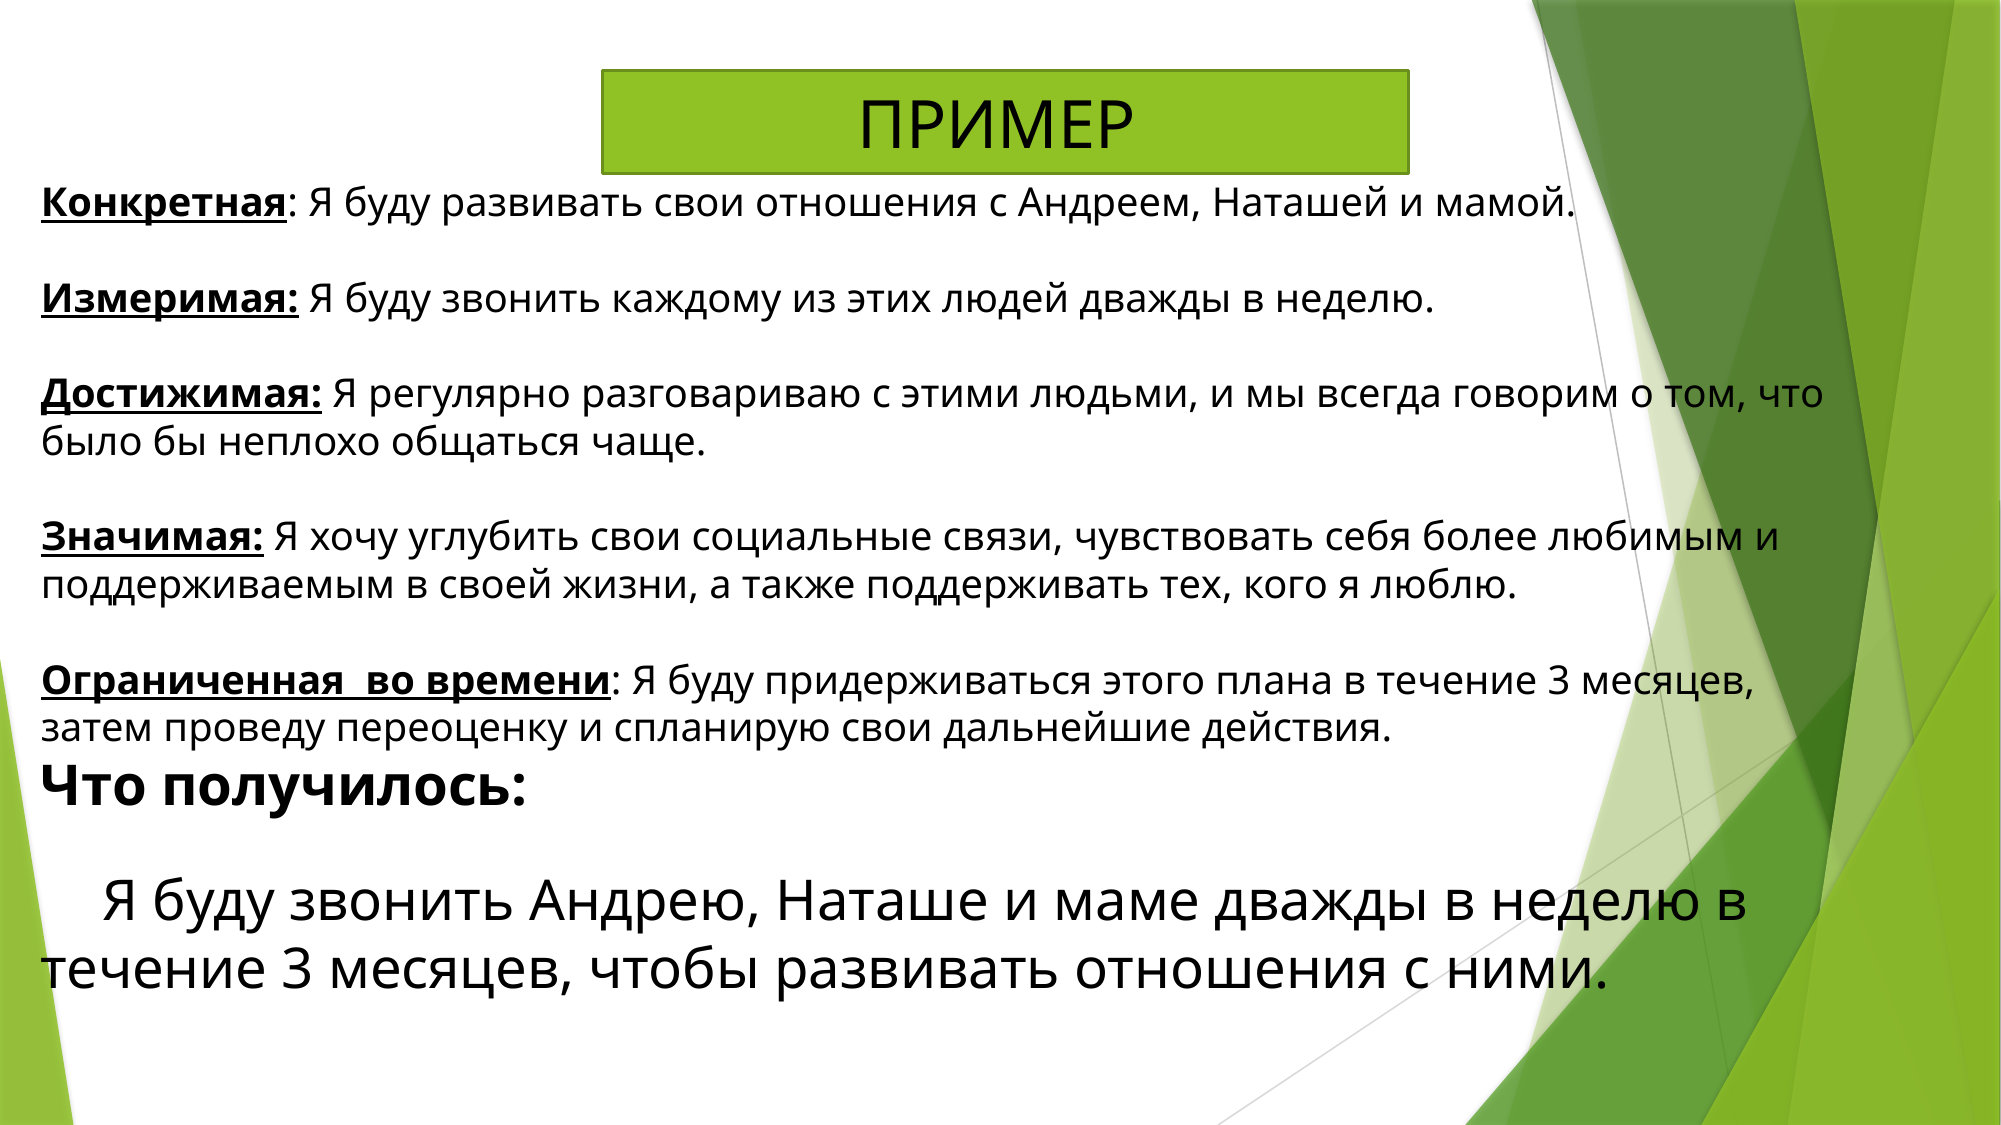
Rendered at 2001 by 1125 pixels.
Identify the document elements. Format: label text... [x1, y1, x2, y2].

text_box ПРИМЕР [601, 69, 1410, 175]
title Конкретная: Я буду развивать свои отношения с Андреем, Наташей и мамой. Измеримая: Я буду звонить каждому из этих людей дважды в неделю. Достижимая: Я регулярно разговариваю с этими людьми, и мы всегда говорим о том, что было бы неплохо общаться чаще. Значимая: Я хочу углубить свои социальные связи, чувствовать себя более любимым и поддерживаемым в своей жизни, а также поддерживать тех, кого я люблю. Ограниченная во времени: Я буду придерживаться этого плана в течение 3 месяцев, затем проведу переоценку и спланирую свои дальнейшие действия. Что получилось: Я буду звонить Андрею, Наташе и маме дважды в неделю в течение 3 месяцев, чтобы развивать отношения с ними. [25, 121, 1885, 1018]
